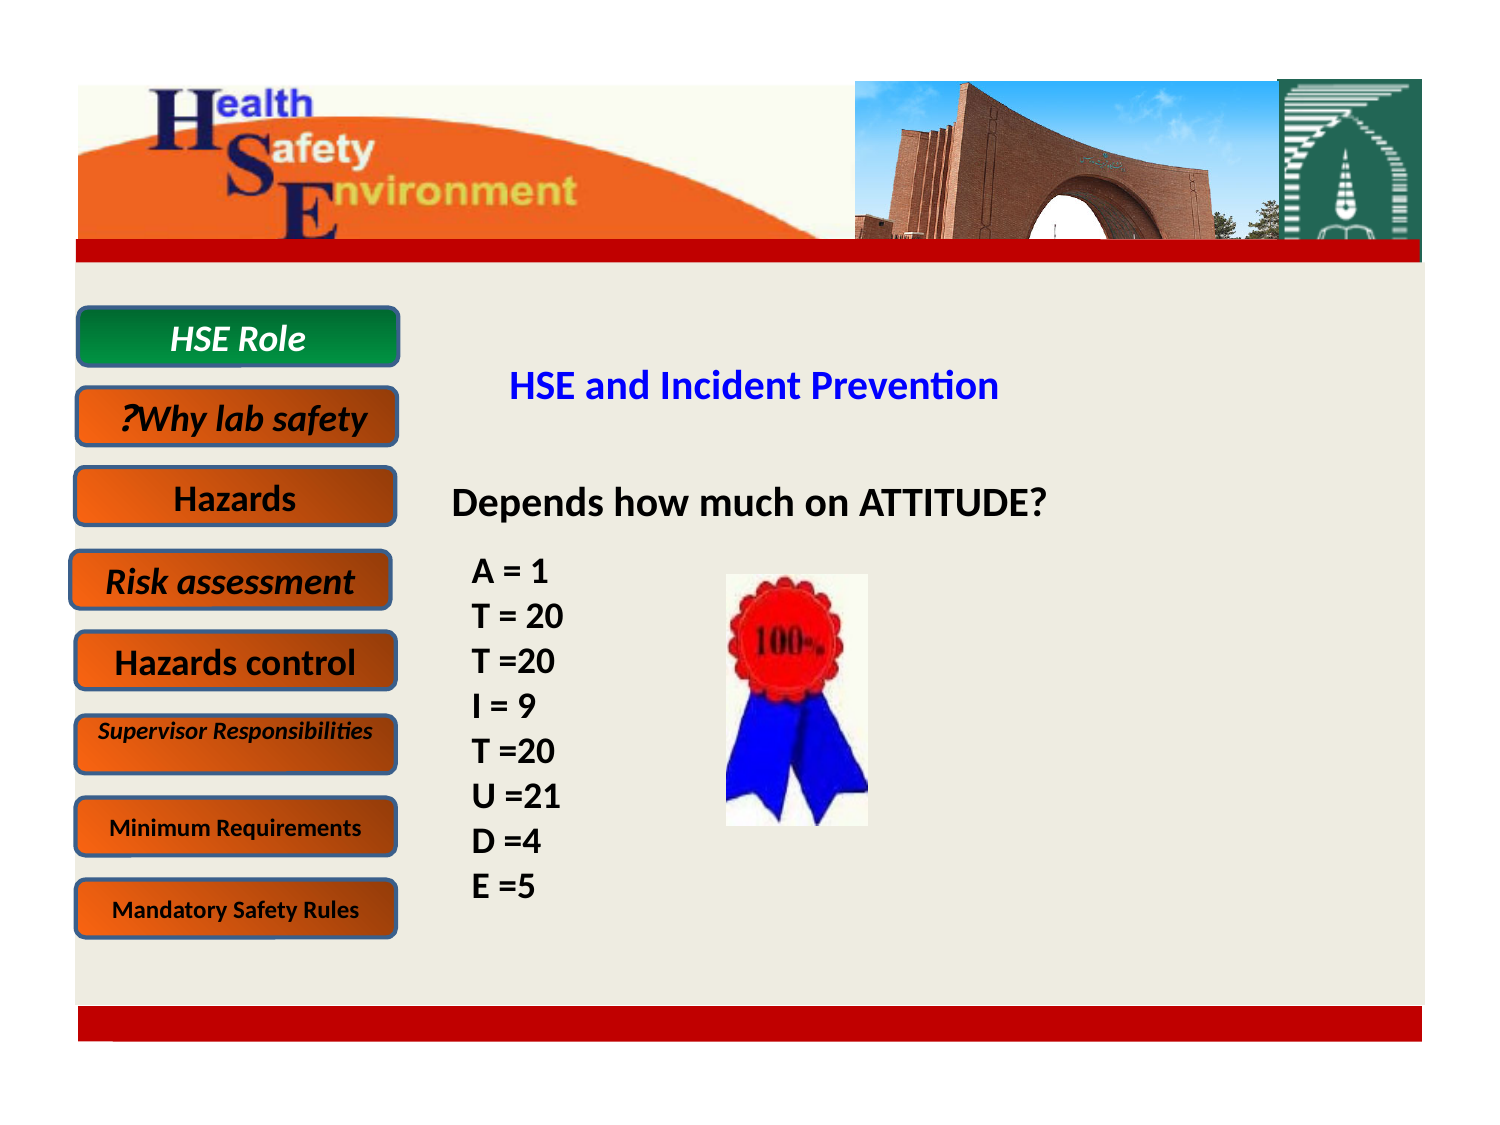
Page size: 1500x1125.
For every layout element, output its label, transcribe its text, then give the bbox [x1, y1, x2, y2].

text_box Hazards control [73, 629, 398, 692]
text_box Supervisor Responsibilities [73, 713, 398, 776]
list HSE and Incident Prevention Depends how much on ATTITUDE? [75, 262, 1425, 1005]
text_box A = 1 T = 20 T =20 I = 9 T =20 U =21 D =4 E =5 [456, 538, 996, 914]
text_box Risk assessment [68, 548, 393, 611]
text_box Why lab safety? [74, 385, 400, 448]
text_box Mandatory Safety Rules [73, 877, 399, 940]
picture [78, 79, 1422, 262]
text_box Hazards [72, 465, 398, 528]
text_box HSE Role [75, 305, 401, 368]
picture [726, 573, 868, 826]
text_box Minimum Requirements [73, 795, 398, 858]
